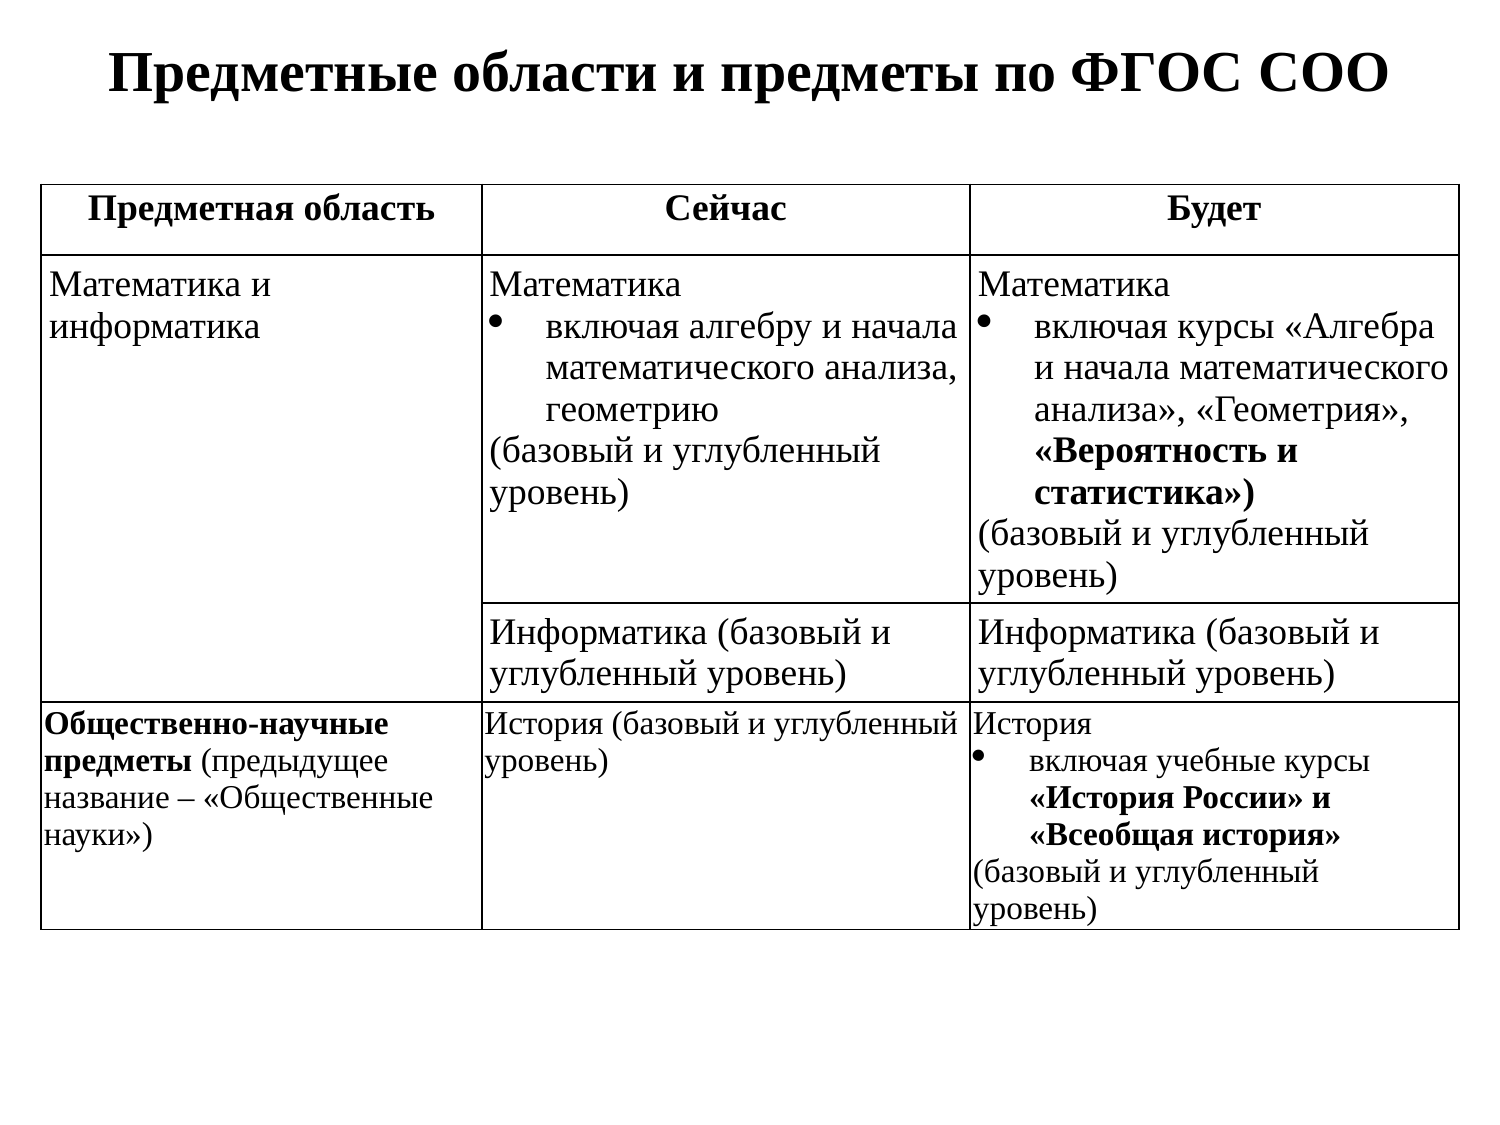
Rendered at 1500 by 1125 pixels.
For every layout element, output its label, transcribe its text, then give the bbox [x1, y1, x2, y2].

table_cell История (базовый и углубленный уровень) [483, 703, 969, 929]
title Предметные области и предметы по ФГОС СОО [0, 0, 1500, 138]
table_cell Общественно-научные предметы (предыдущее название – «Общественные науки») [42, 703, 481, 929]
table_cell Информатика (базовый и углубленный уровень) [483, 604, 969, 701]
table_header Сейчас [483, 185, 969, 254]
table_cell Информатика (базовый и углубленный уровень) [971, 604, 1458, 701]
table_cell Математика включая алгебру и начала математического анализа, геометрию (базовый и углубленный уровень) [483, 256, 969, 602]
table_cell Математика включая курсы «Алгебра и начала математического анализа», «Геометрия», «Вероятность и статистика») (базовый и углубленный уровень) [971, 256, 1458, 602]
table_cell История включая учебные курсы «История России» и «Всеобщая история» (базовый и углубленный уровень) [971, 703, 1458, 929]
table_header Предметная область [42, 185, 481, 254]
table_header Будет [971, 185, 1458, 254]
table_cell Математика и информатика [42, 256, 481, 701]
